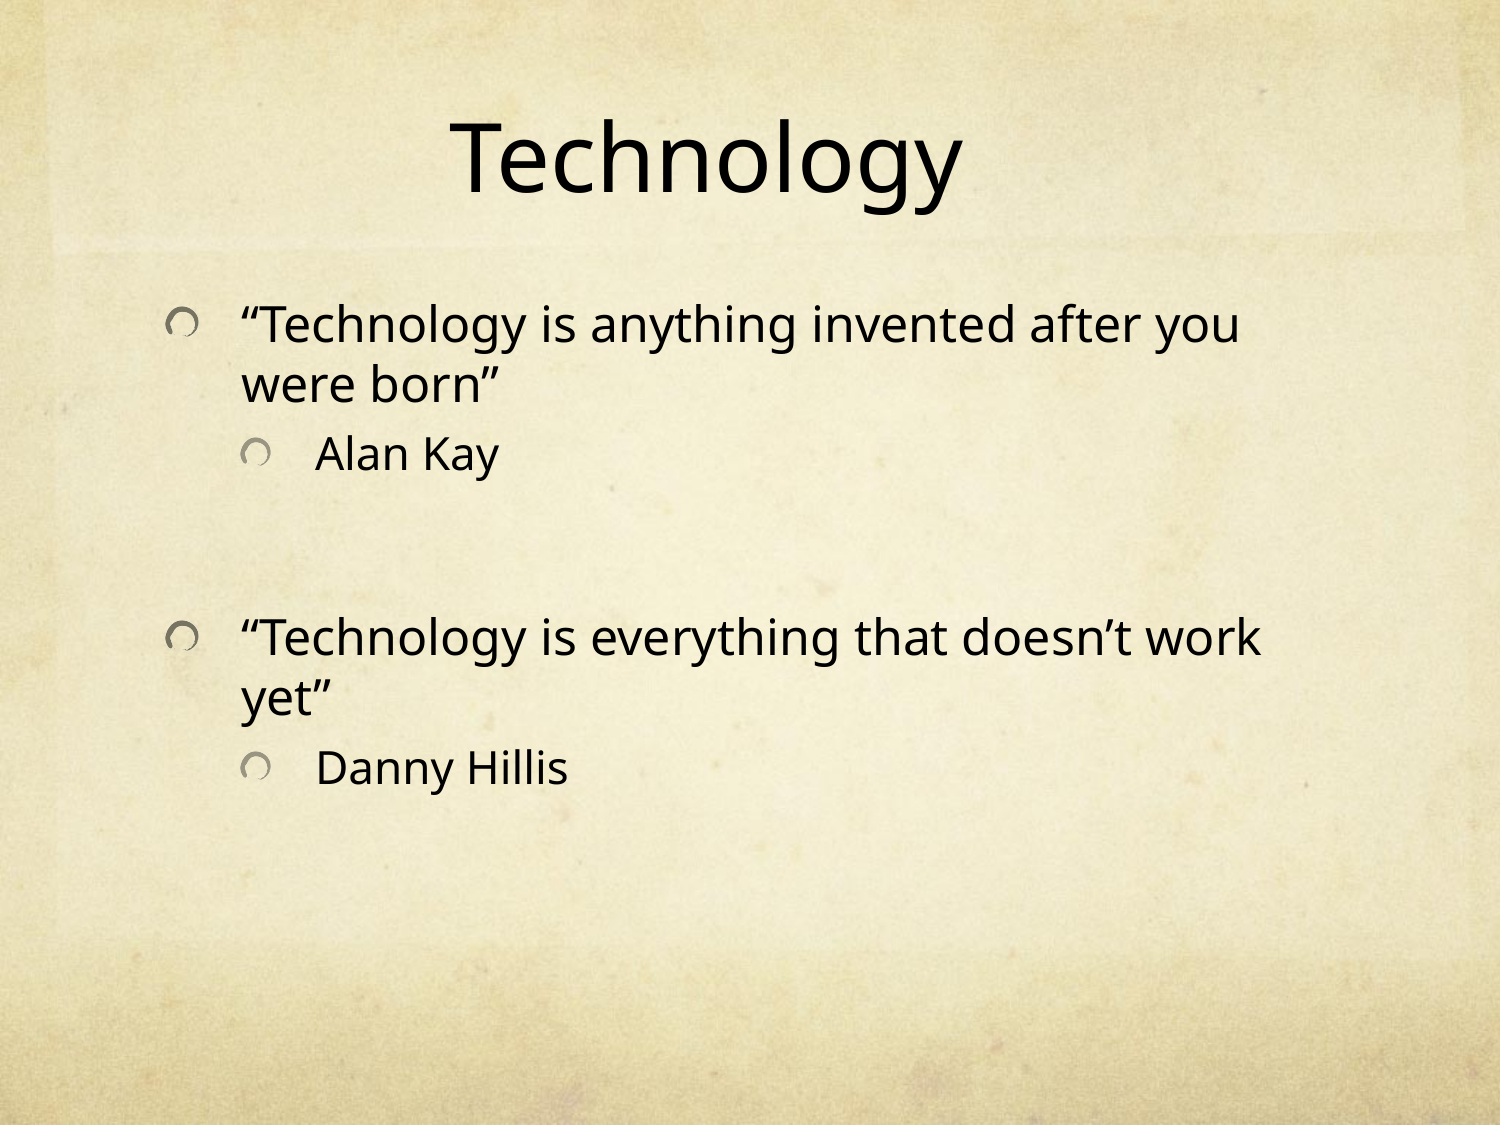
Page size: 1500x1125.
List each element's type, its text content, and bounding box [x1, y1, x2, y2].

title Technology [150, 82, 1350, 225]
list “Technology is anything invented after you were born” Alan Kay “Technology is everything that doesn’t work yet” Danny Hillis [150, 284, 1350, 950]
picture [0, 0, 1500, 1125]
